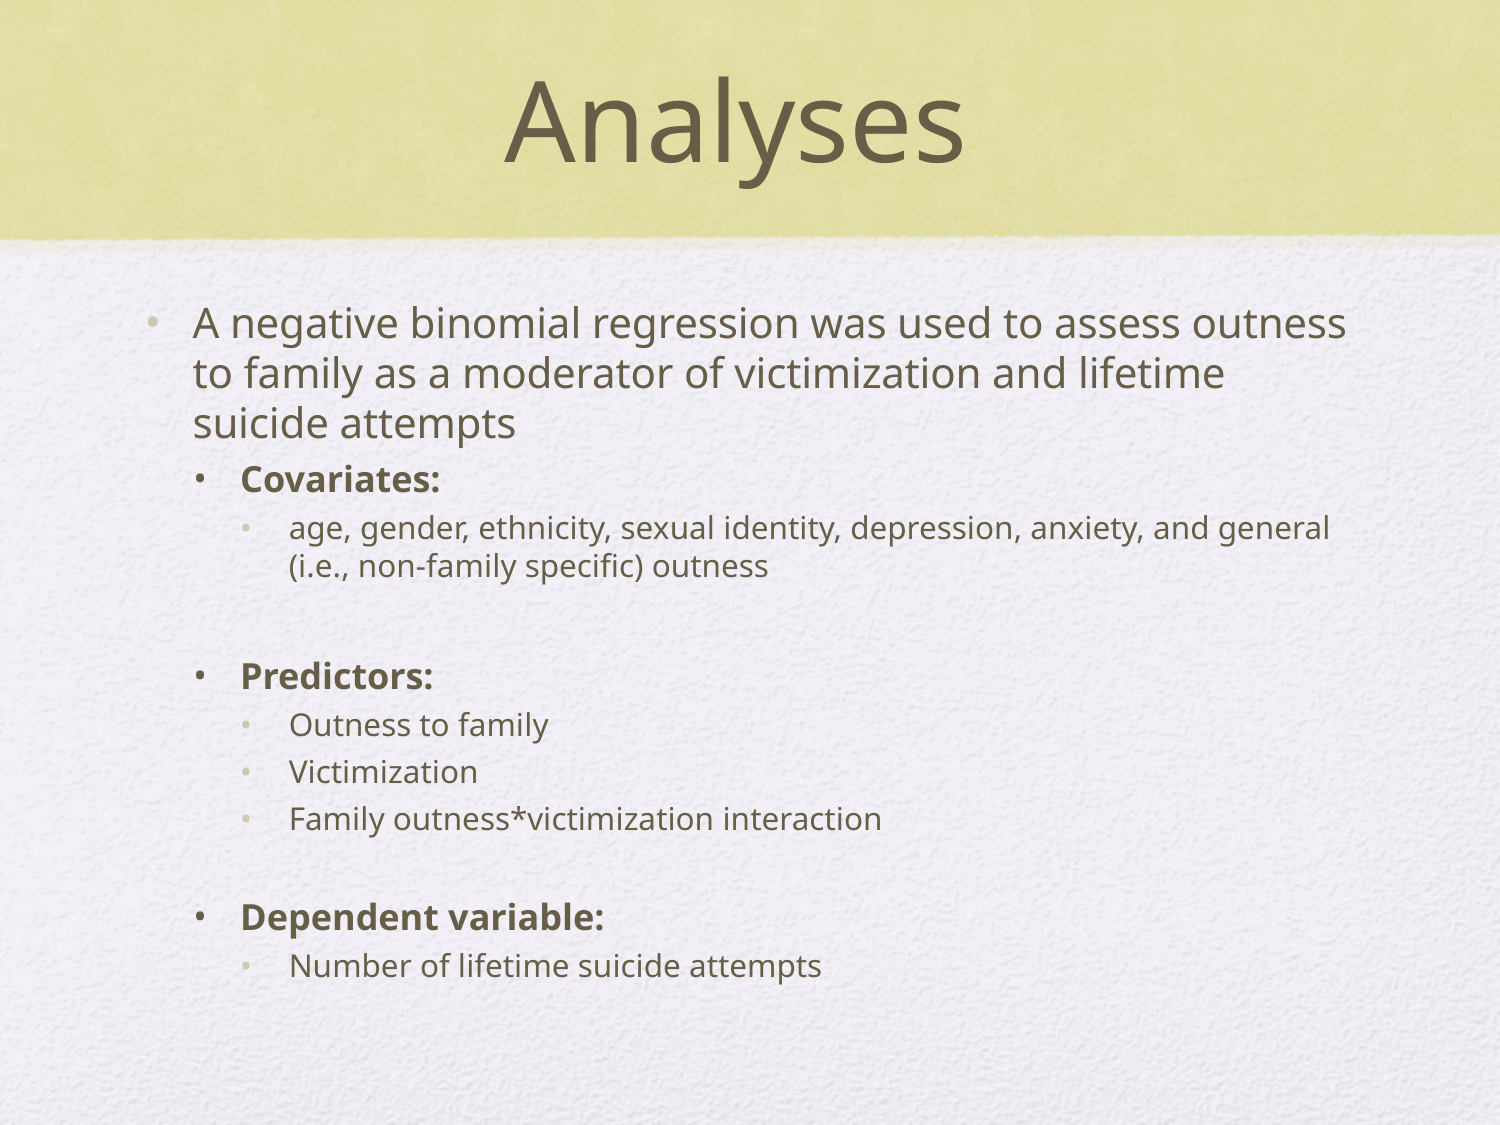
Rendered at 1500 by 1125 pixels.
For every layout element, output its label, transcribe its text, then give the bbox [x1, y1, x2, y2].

title Analyses [129, 6, 1372, 239]
list A negative binomial regression was used to assess outness to family as a moderator of victimization and lifetime suicide attempts Covariates: age, gender, ethnicity, sexual identity, depression, anxiety, and general (i.e., non-family specific) outness Predictors: Outness to family Victimization Family outness*victimization interaction Dependent variable: Number of lifetime suicide attempts [129, 288, 1372, 993]
picture [0, 225, 1500, 1125]
